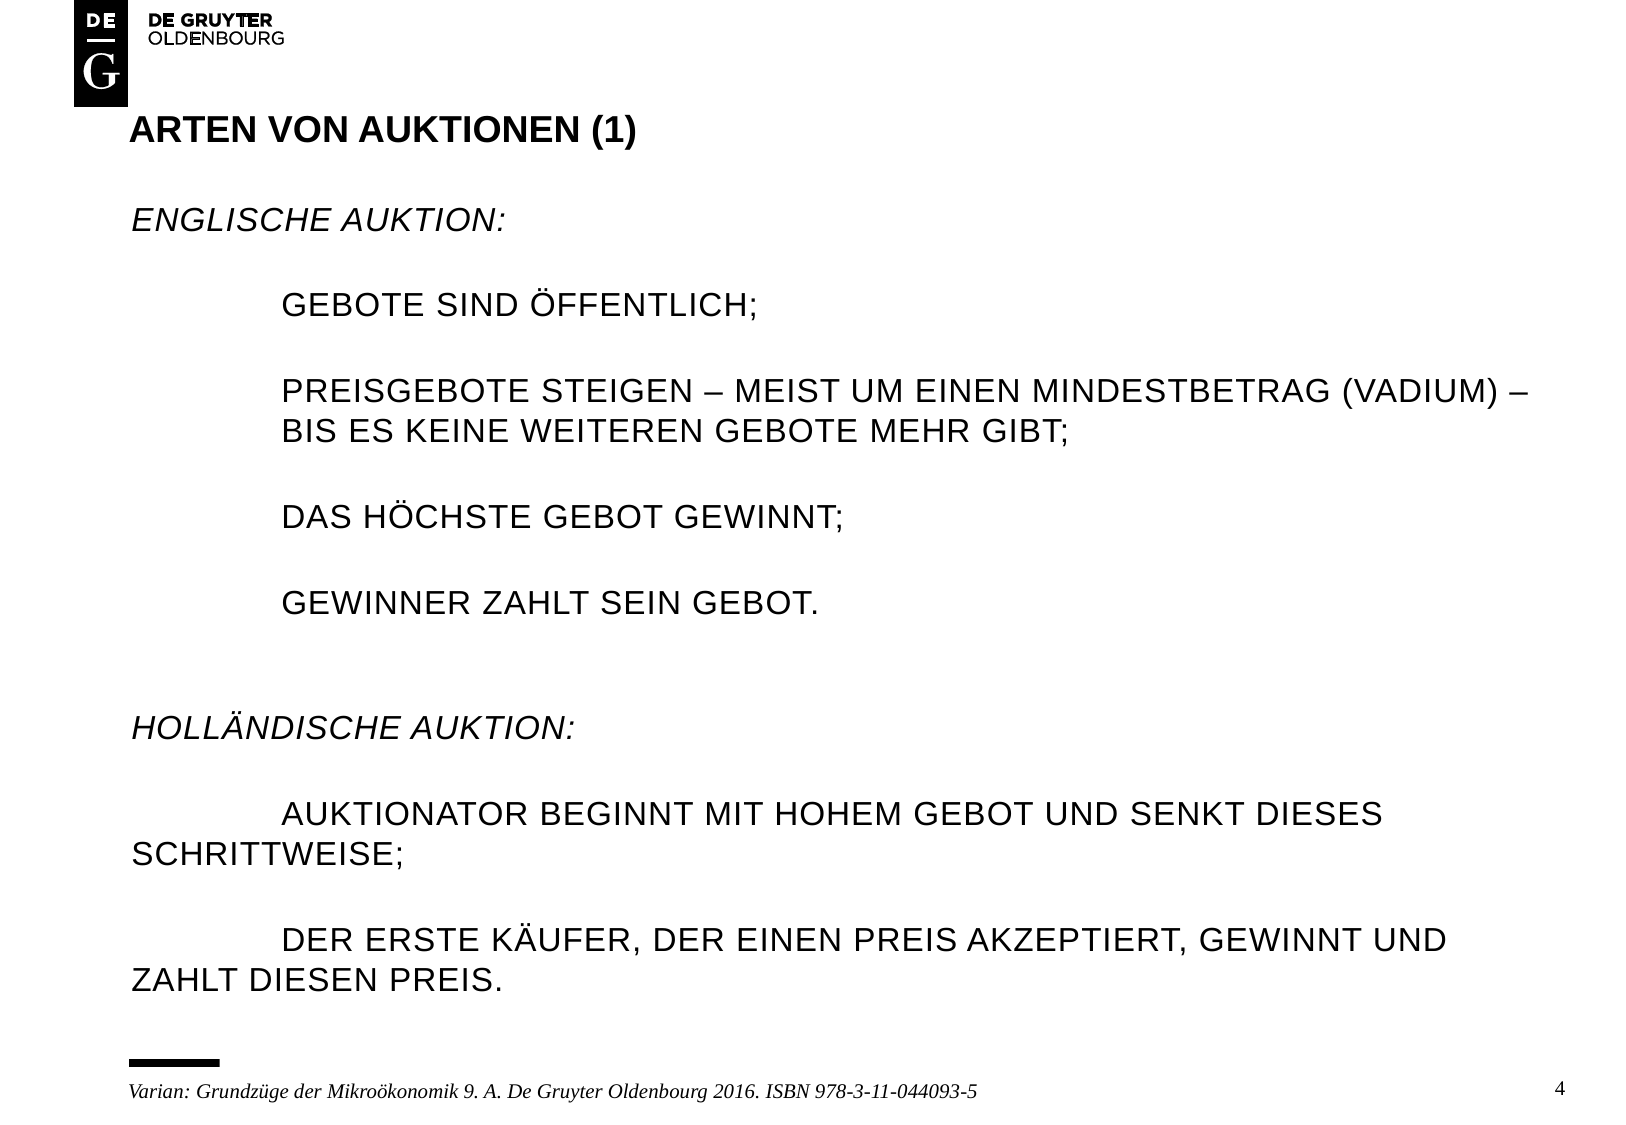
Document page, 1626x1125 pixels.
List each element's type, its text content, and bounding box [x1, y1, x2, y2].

list Englische Auktion: gebote sind öffentlich; preisgebote steigen – meist um einen mindestbetrag (vadium) – bis es keine weiteren gebote mehr gibt; das höchste gebot gewinnt; gewinner zahlt sein gebot. Holländische auktion: auktionator beginnt mit hohem gebot und senkt dieses schrittweise; der erste käufer, der einen preis akzeptiert, gewinnt und zahlt diesen preis. [131, 197, 1558, 1013]
title Arten von auktionen (1) [128, 105, 1555, 167]
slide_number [128, 1077, 1539, 1108]
slide_number 4 [1554, 1074, 1614, 1104]
